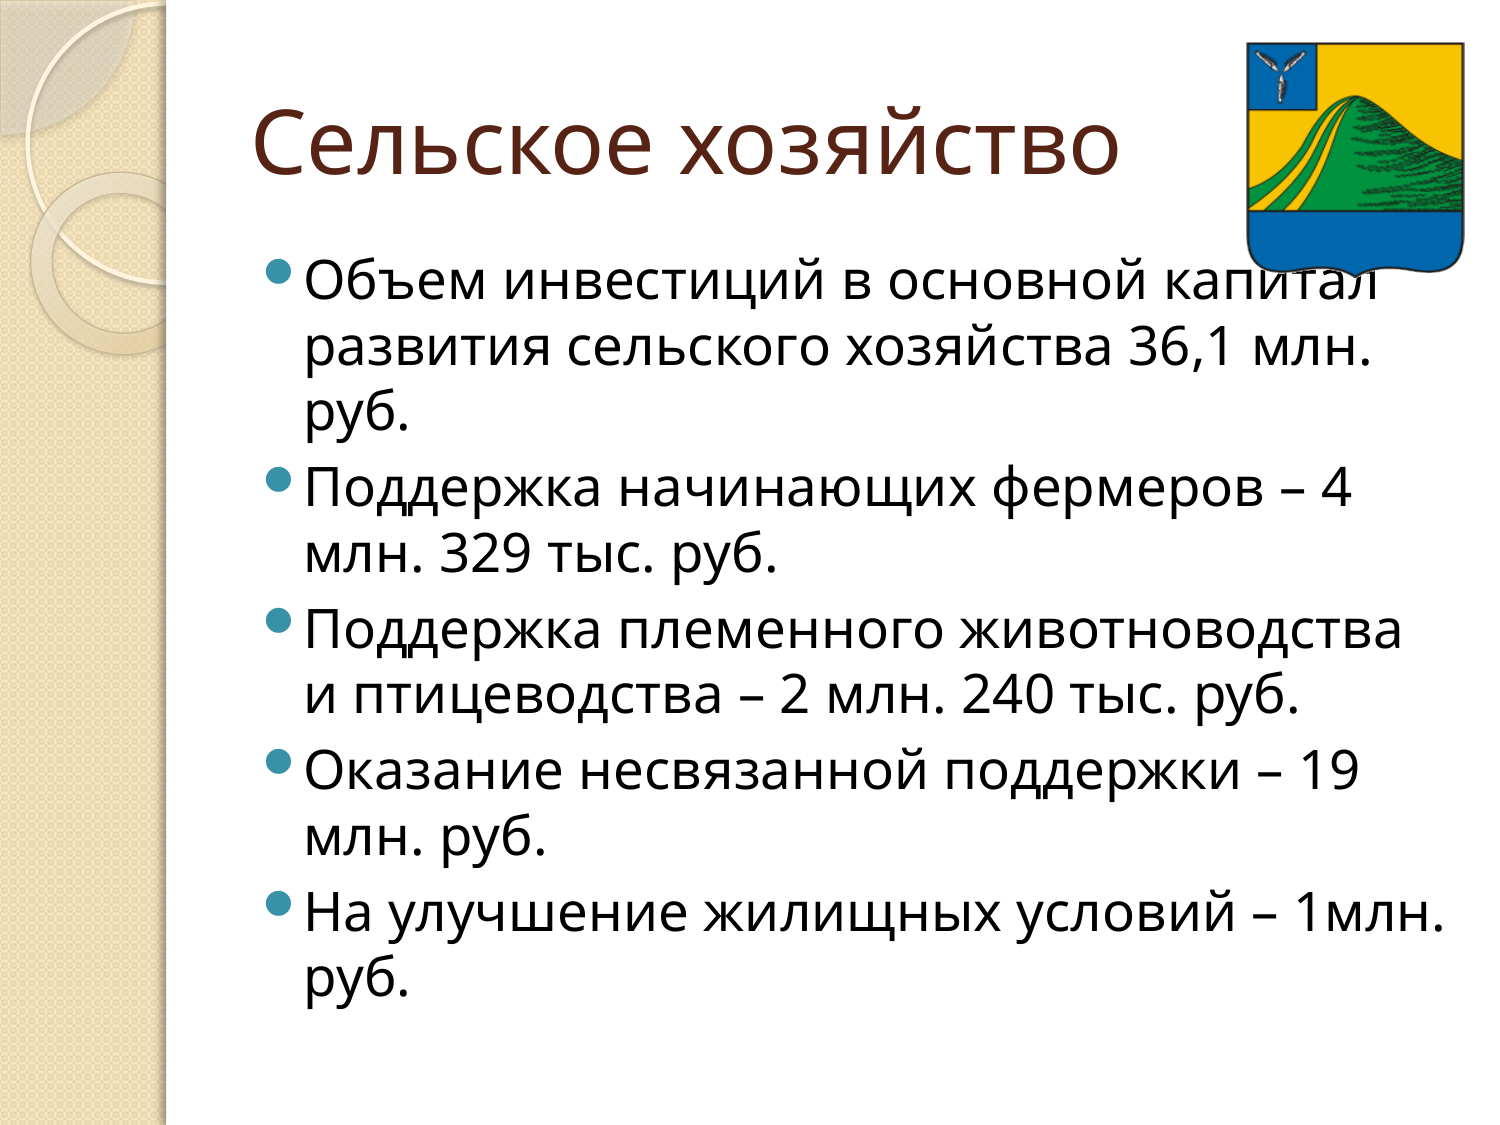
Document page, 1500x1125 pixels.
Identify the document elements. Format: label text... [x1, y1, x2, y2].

picture [1245, 42, 1465, 280]
title Сельское хозяйство [235, 45, 1239, 233]
list Объем инвестиций в основной капитал развития сельского хозяйства 36,1 млн. руб. Поддержка начинающих фермеров – 4 млн. 329 тыс. руб. Поддержка племенного животноводства и птицеводства – 2 млн. 240 тыс. руб. Оказание несвязанной поддержки – 19 млн. руб. На улучшение жилищных условий – 1млн. руб. [235, 237, 1466, 1025]
